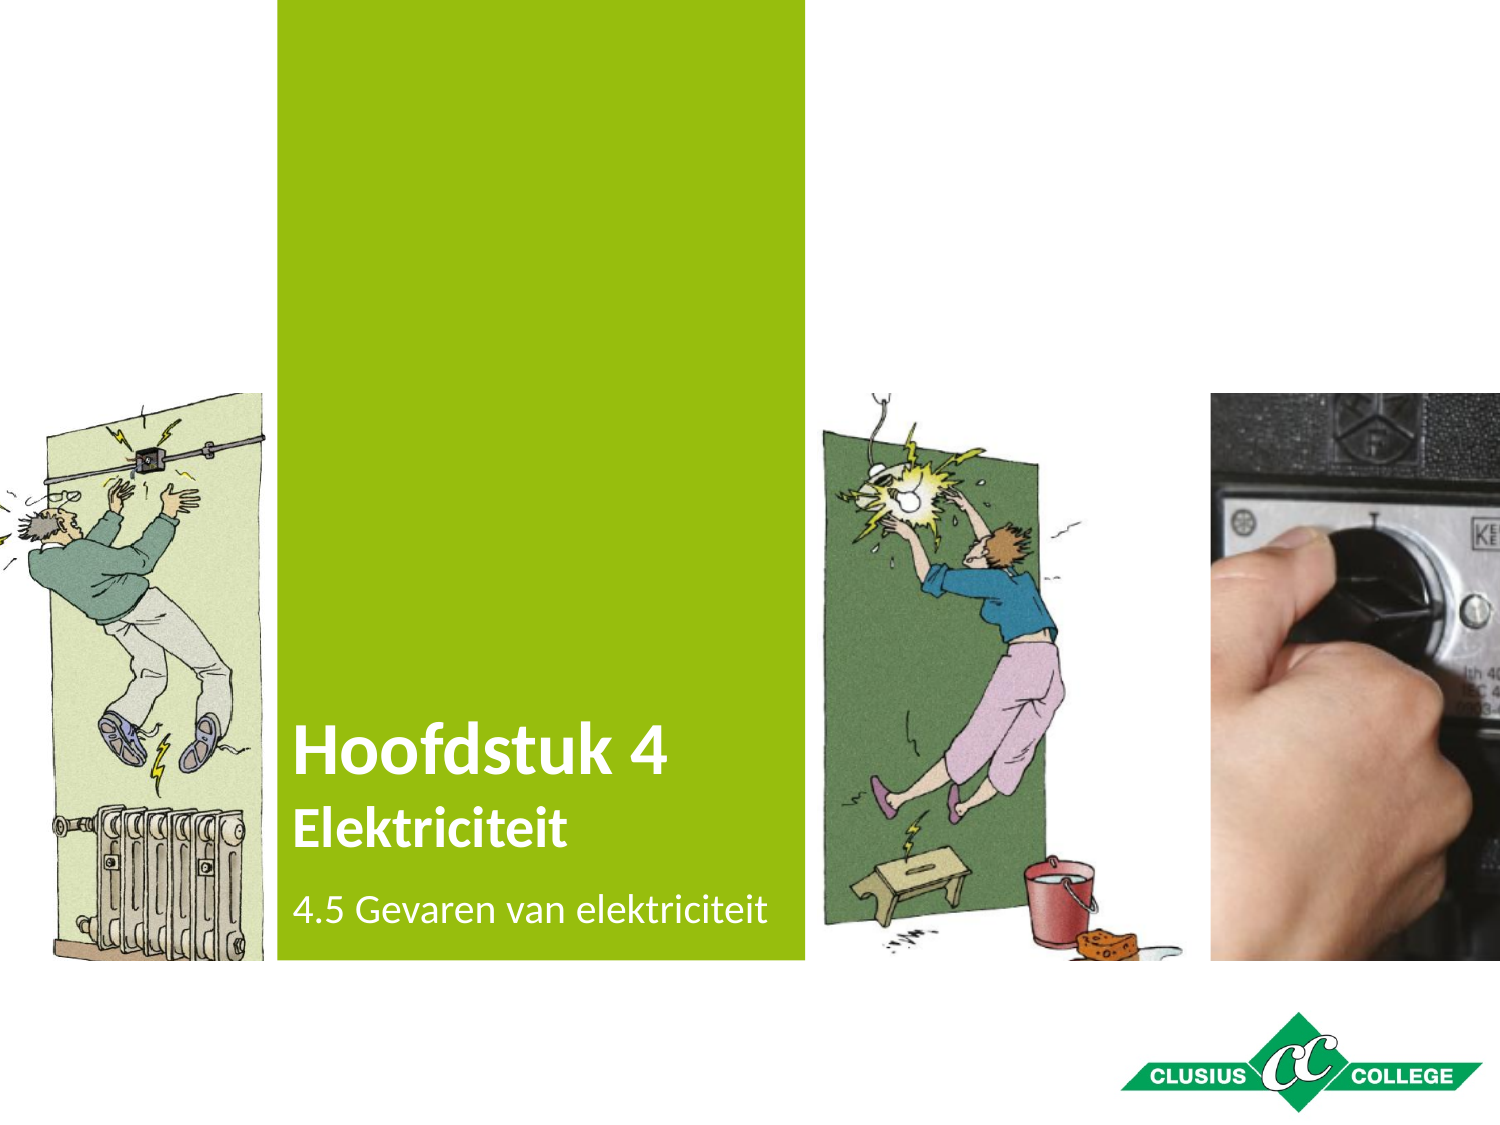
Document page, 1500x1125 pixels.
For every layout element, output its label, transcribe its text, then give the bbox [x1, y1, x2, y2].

picture [0, 393, 266, 961]
subtitle 4.5 Gevaren van elektriciteit [277, 874, 806, 965]
picture [816, 393, 1192, 961]
picture [1210, 393, 1500, 961]
text_box [275, 0, 807, 963]
picture [1103, 999, 1500, 1125]
title Hoofdstuk 4 Elektriciteit [277, 683, 806, 874]
